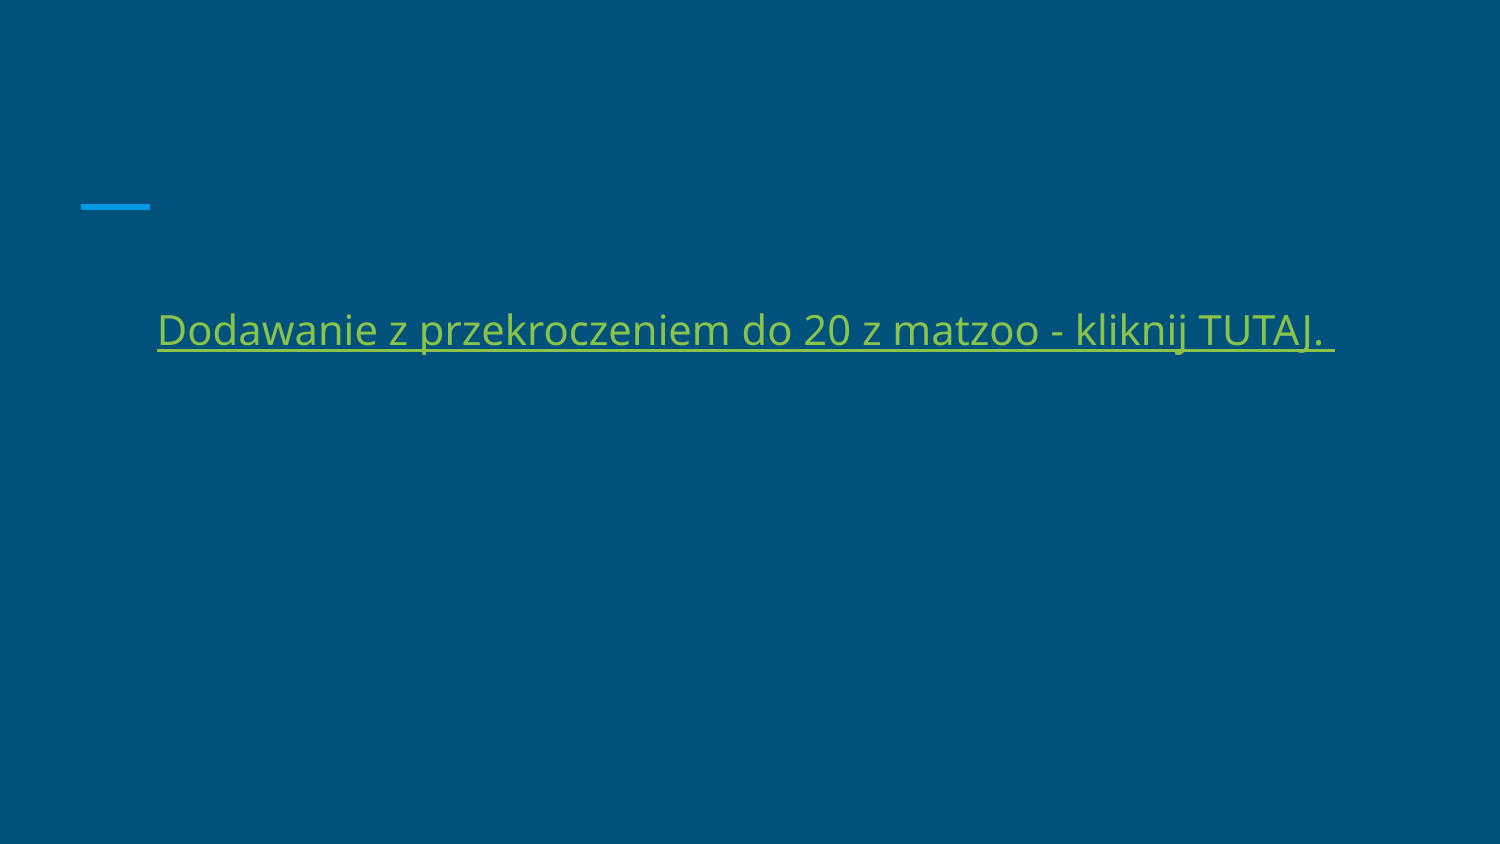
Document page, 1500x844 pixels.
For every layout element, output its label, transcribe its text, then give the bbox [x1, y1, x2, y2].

text_box Dodawanie z przekroczeniem do 20 z matzoo - kliknij TUTAJ. [141, 288, 1480, 467]
